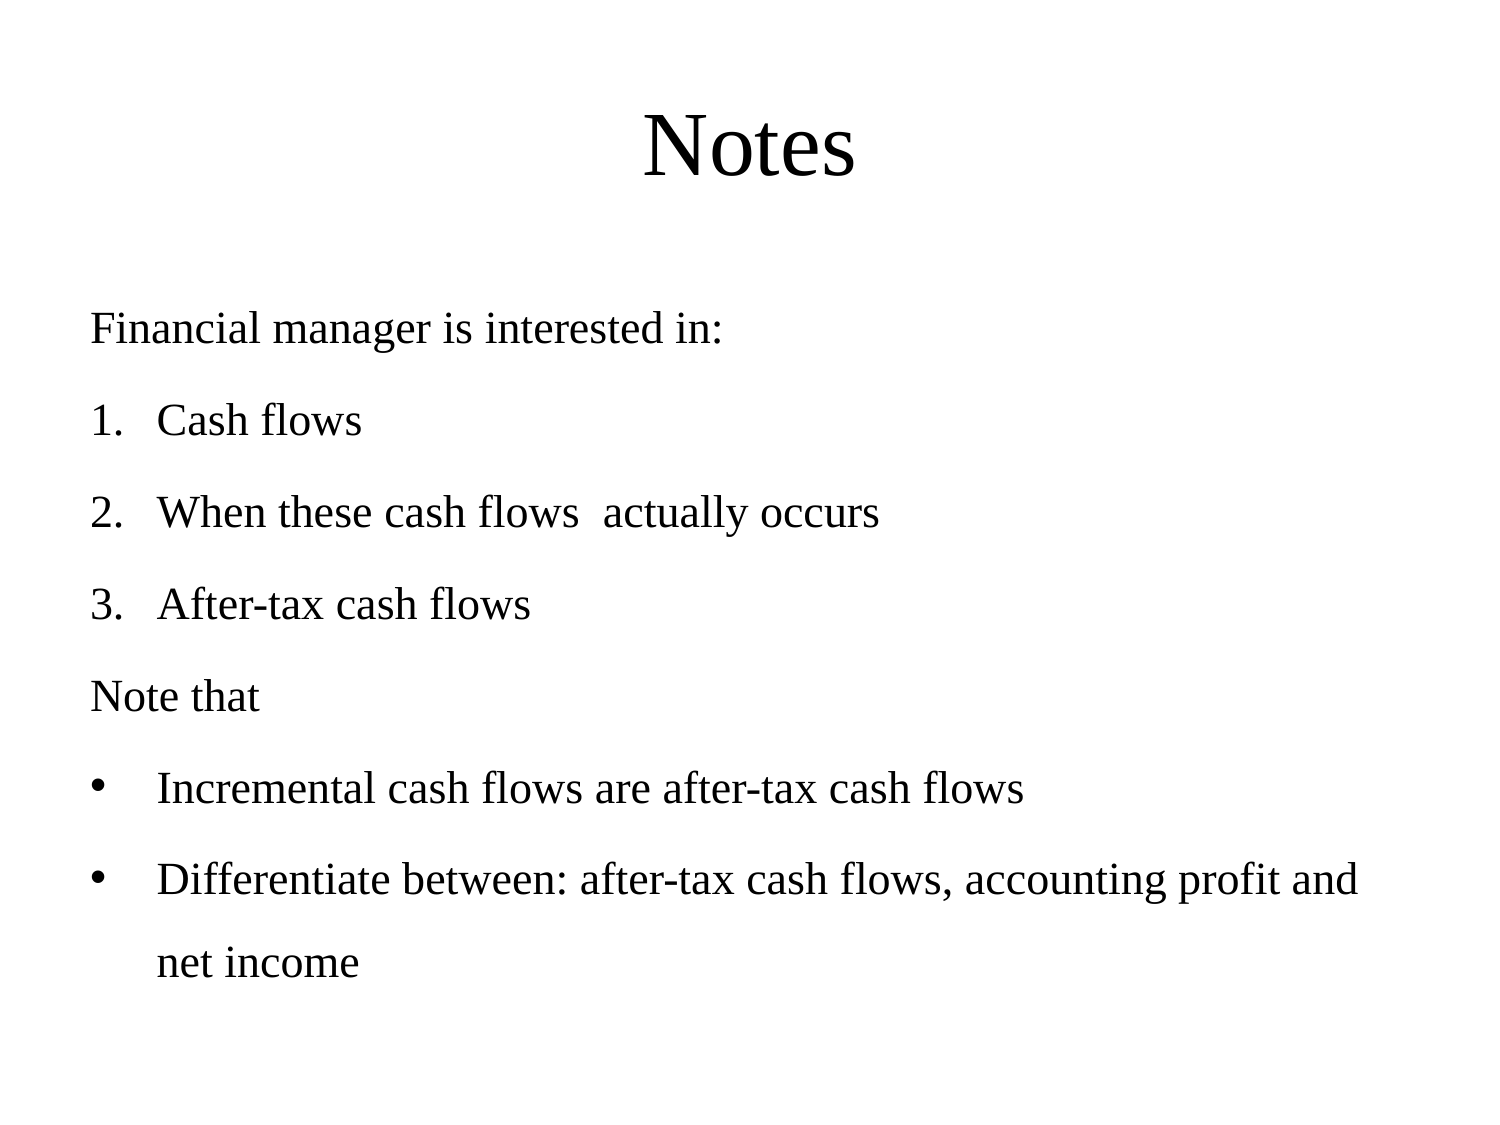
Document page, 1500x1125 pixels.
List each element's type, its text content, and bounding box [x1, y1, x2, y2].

list Financial manager is interested in: Cash flows When these cash flows actually occurs After-tax cash flows Note that Incremental cash flows are after-tax cash flows Differentiate between: after-tax cash flows, accounting profit and net income [75, 262, 1425, 1005]
title Notes [75, 45, 1425, 233]
